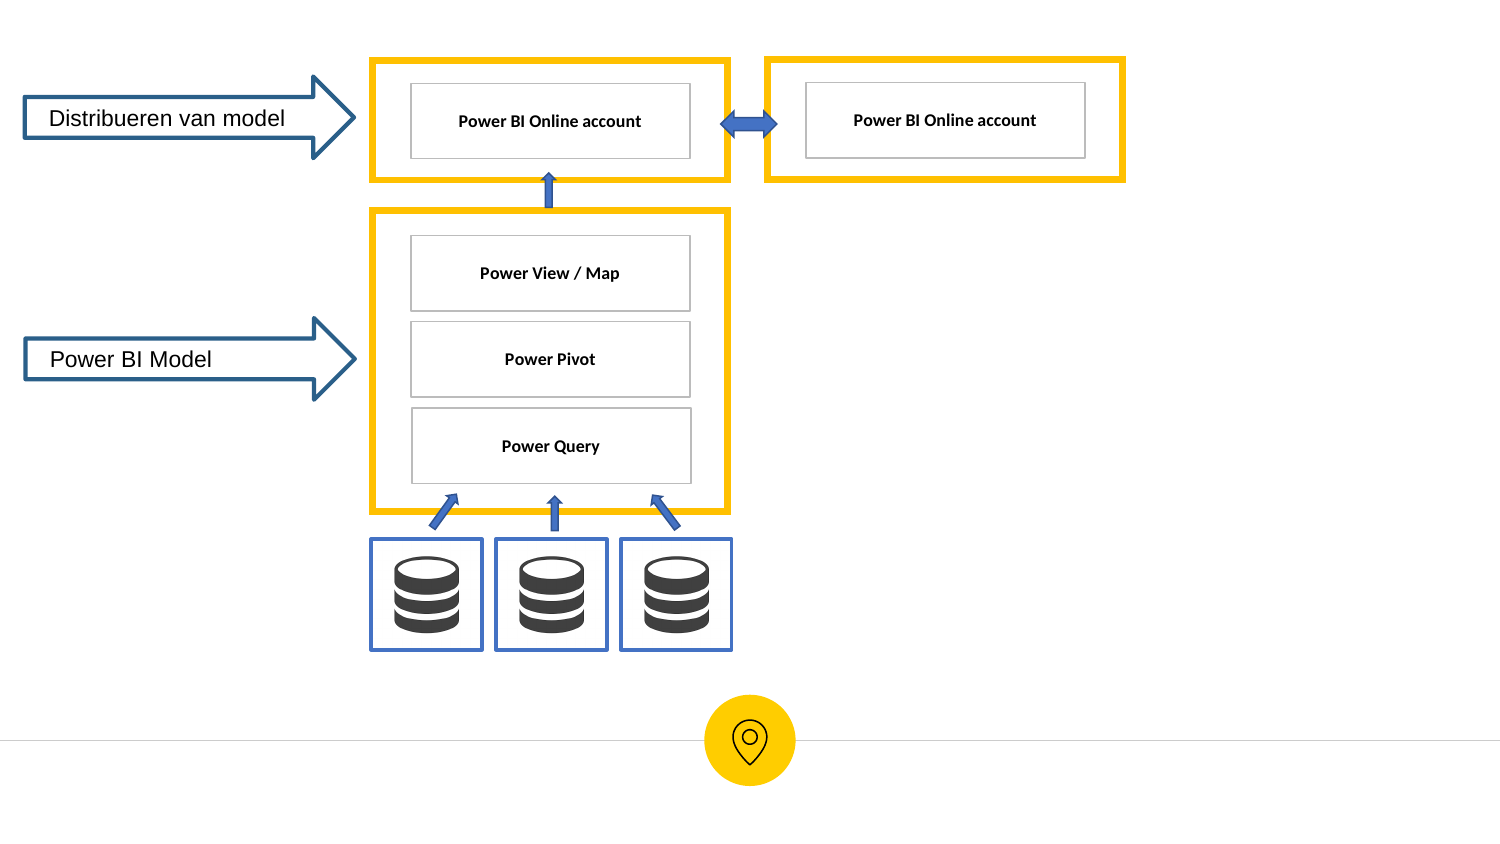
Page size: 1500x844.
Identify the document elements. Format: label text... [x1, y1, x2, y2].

picture [338, 29, 1161, 669]
text_box [23, 316, 333, 402]
text_box Power BI Model [35, 337, 316, 380]
text_box Distribueren van model [34, 96, 315, 139]
text_box [22, 74, 333, 161]
